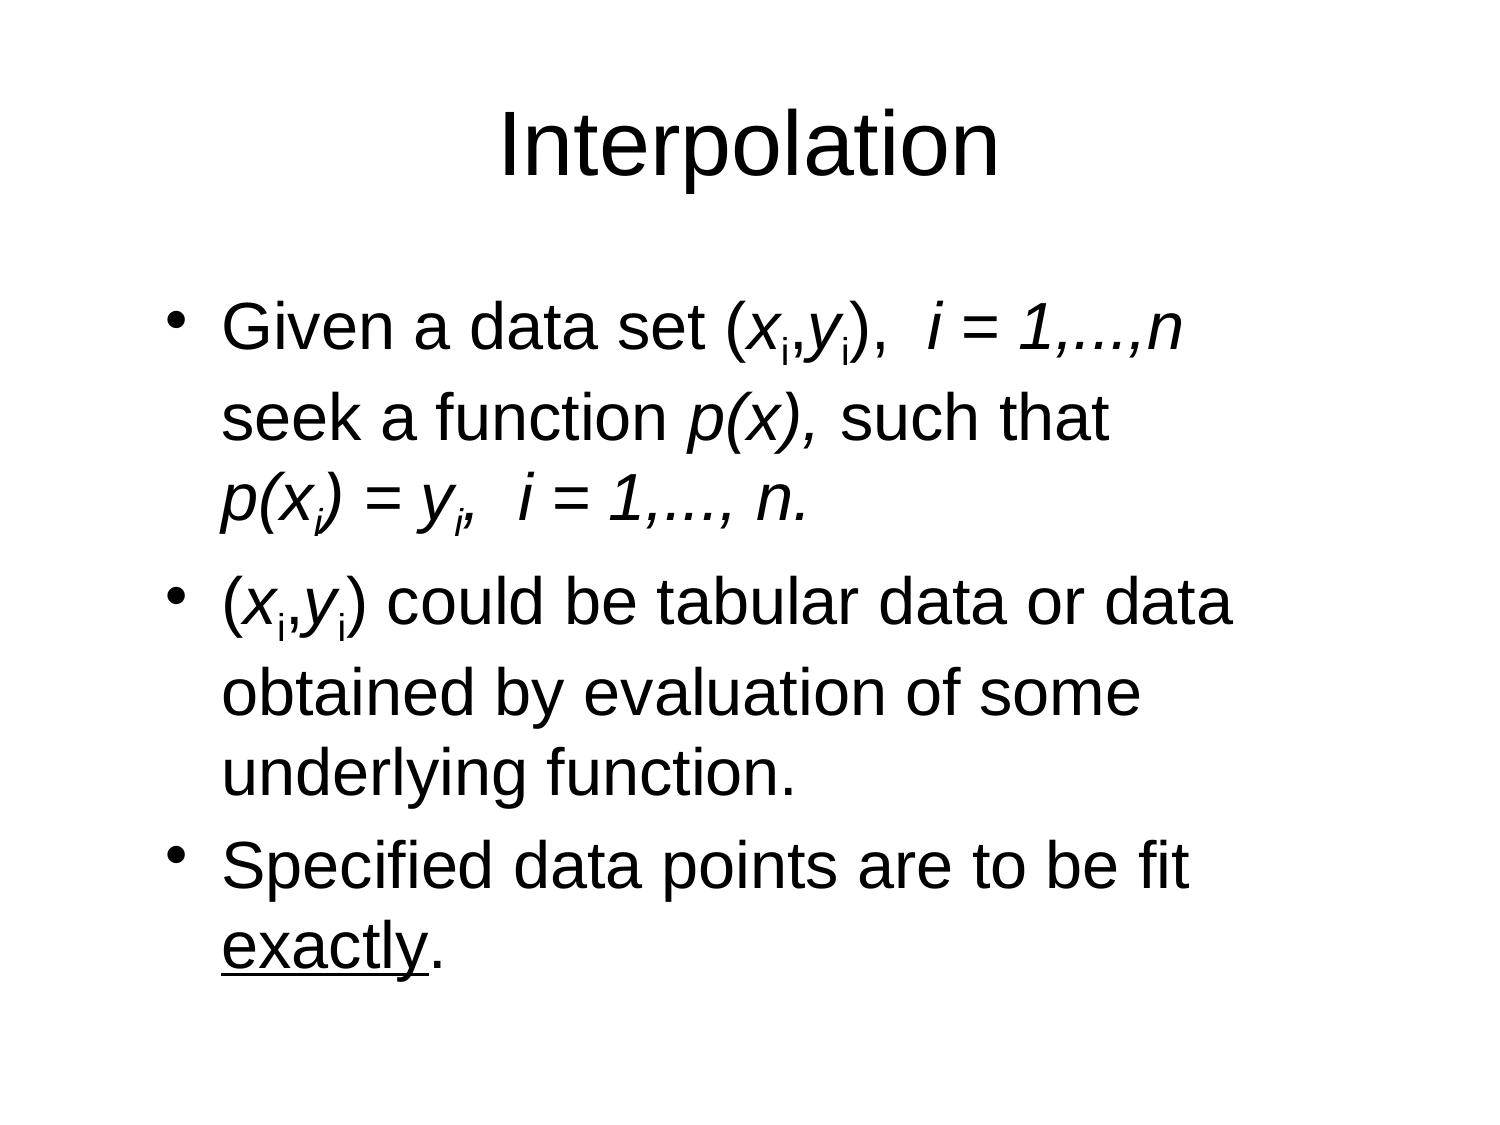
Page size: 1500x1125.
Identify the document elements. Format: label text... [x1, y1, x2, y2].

list Given a data set (xi,yi), i = 1,...,n seek a function p(x), such that p(xi) = yi, i = 1,..., n. (xi,yi) could be tabular data or data obtained by evaluation of some underlying function. Specified data points are to be fit exactly. [149, 274, 1426, 1001]
title Interpolation [74, 44, 1426, 233]
